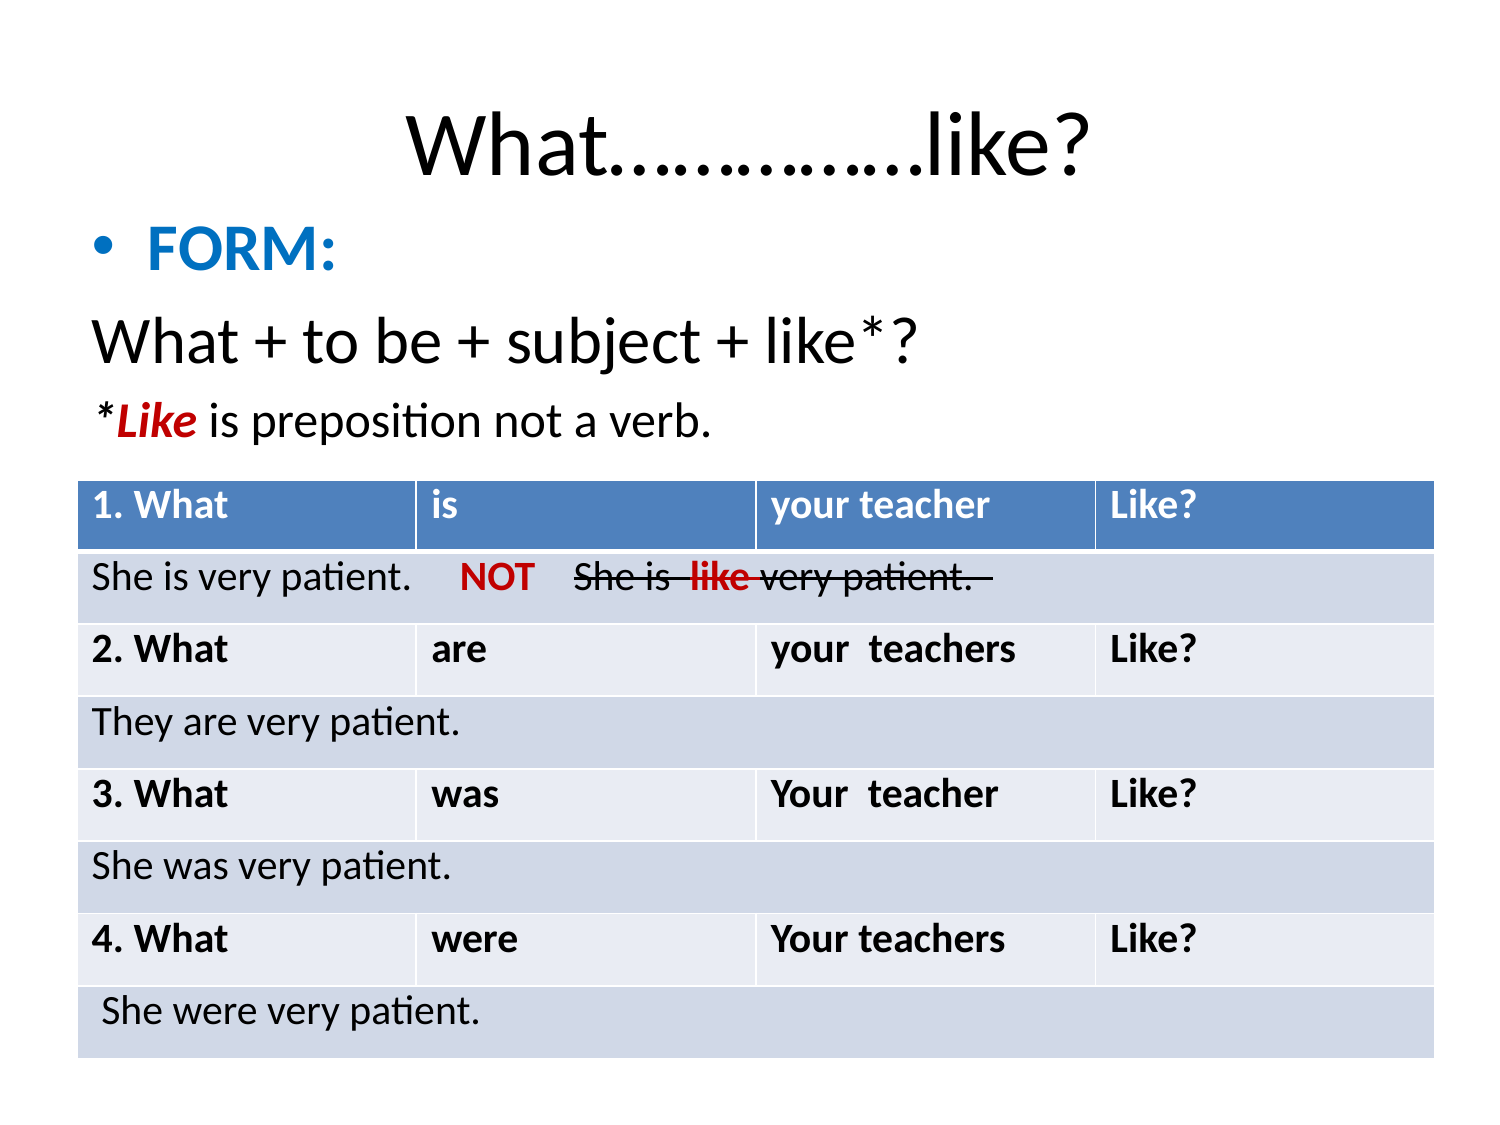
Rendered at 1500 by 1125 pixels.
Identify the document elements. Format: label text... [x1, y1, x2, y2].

table_header 1. What [78, 481, 415, 549]
table_cell She is very patient. NOT She is like very patient. [78, 554, 1434, 623]
table_cell 2. What [78, 625, 415, 695]
table_cell She was very patient. [78, 842, 1434, 913]
table_cell 4. What [78, 914, 415, 985]
table_header is [417, 481, 755, 549]
table_cell Like? [1096, 914, 1434, 985]
table_header Like? [1096, 481, 1434, 549]
table_cell Your teachers [757, 914, 1095, 985]
table_cell They are very patient. [78, 697, 1434, 768]
list FORM: What + to be + subject + like*? *Like is preposition not a verb. [76, 196, 1439, 1094]
table_cell 3. What [78, 770, 415, 840]
table_cell She were very patient. [78, 987, 1434, 1058]
table_cell Like? [1096, 770, 1434, 840]
table_cell were [417, 914, 755, 985]
table_cell are [417, 625, 755, 695]
table_header your teacher [757, 481, 1095, 549]
table_cell your teachers [757, 625, 1095, 695]
title What……………like? [75, 45, 1425, 233]
table_cell was [417, 770, 755, 840]
table_cell Your teacher [757, 770, 1095, 840]
table_cell Like? [1096, 625, 1434, 695]
